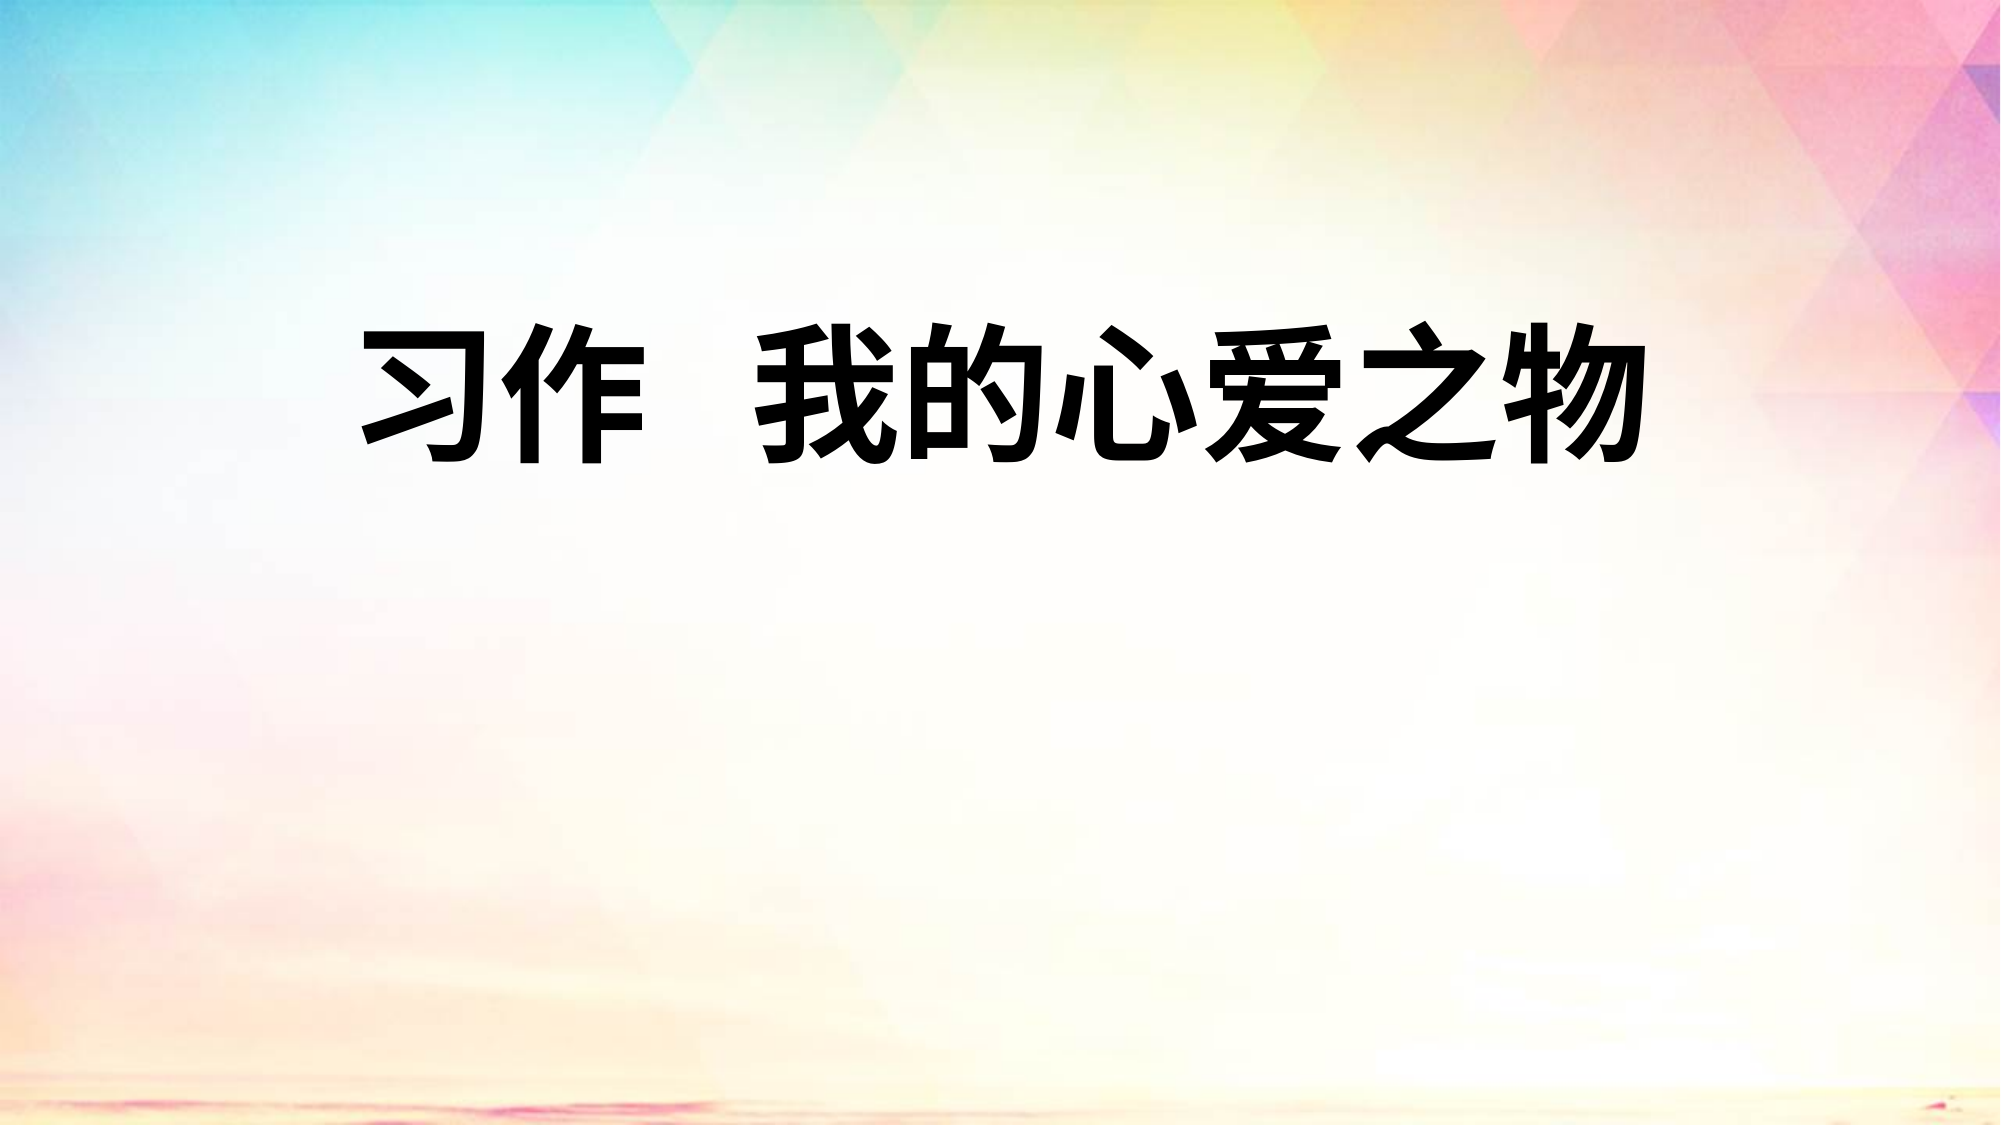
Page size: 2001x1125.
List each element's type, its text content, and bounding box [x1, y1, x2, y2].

picture [0, 0, 2001, 1125]
text_box 习作 我的心爱之物 [0, 293, 2000, 488]
